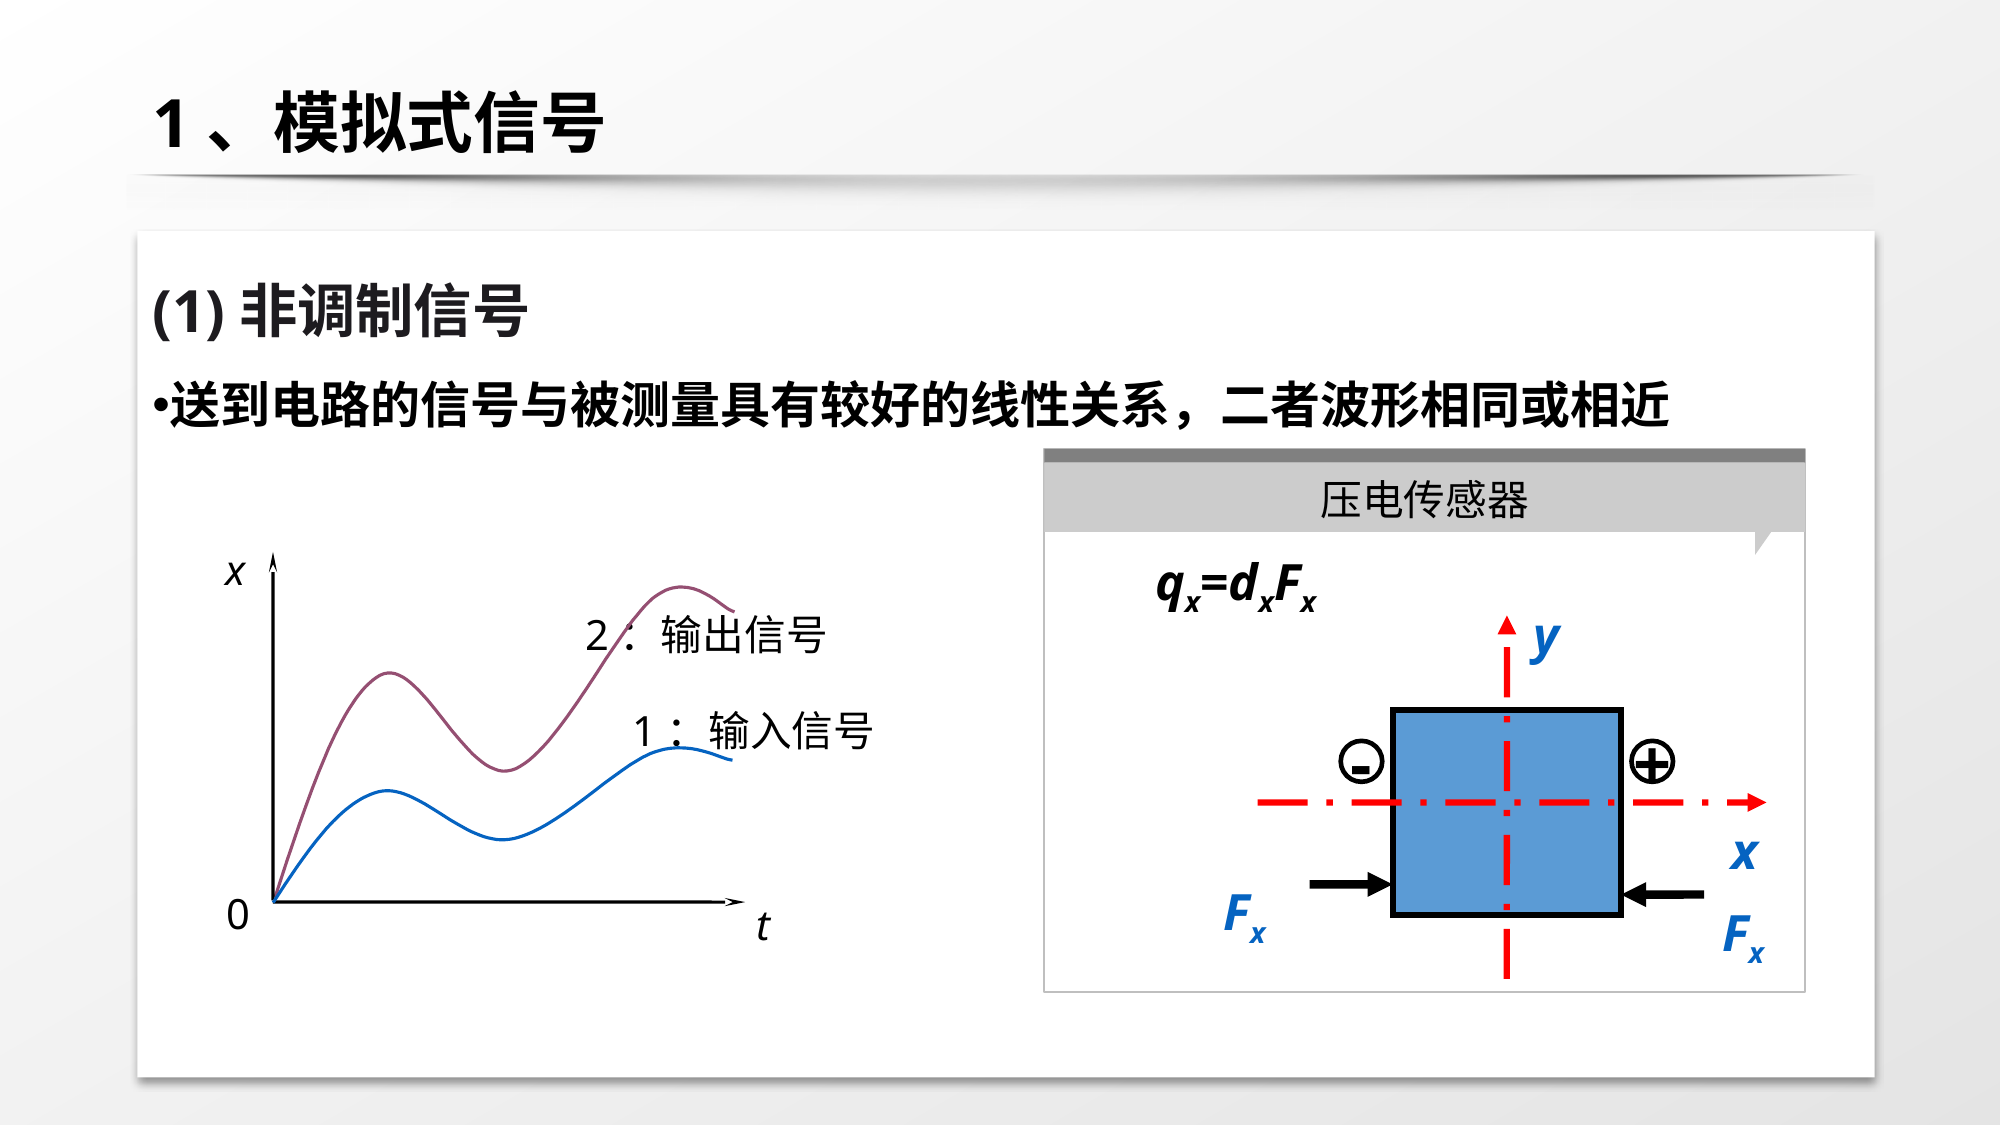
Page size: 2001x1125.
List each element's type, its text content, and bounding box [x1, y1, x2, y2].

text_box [1044, 448, 1806, 993]
title 1、模拟式信号 [137, 77, 1875, 175]
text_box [215, 544, 896, 949]
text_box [1205, 596, 1783, 977]
list (1)非调制信号 送到电路的信号与被测量具有较好的线性关系，二者波形相同或相近 [137, 231, 1875, 1078]
picture [127, 175, 1874, 211]
